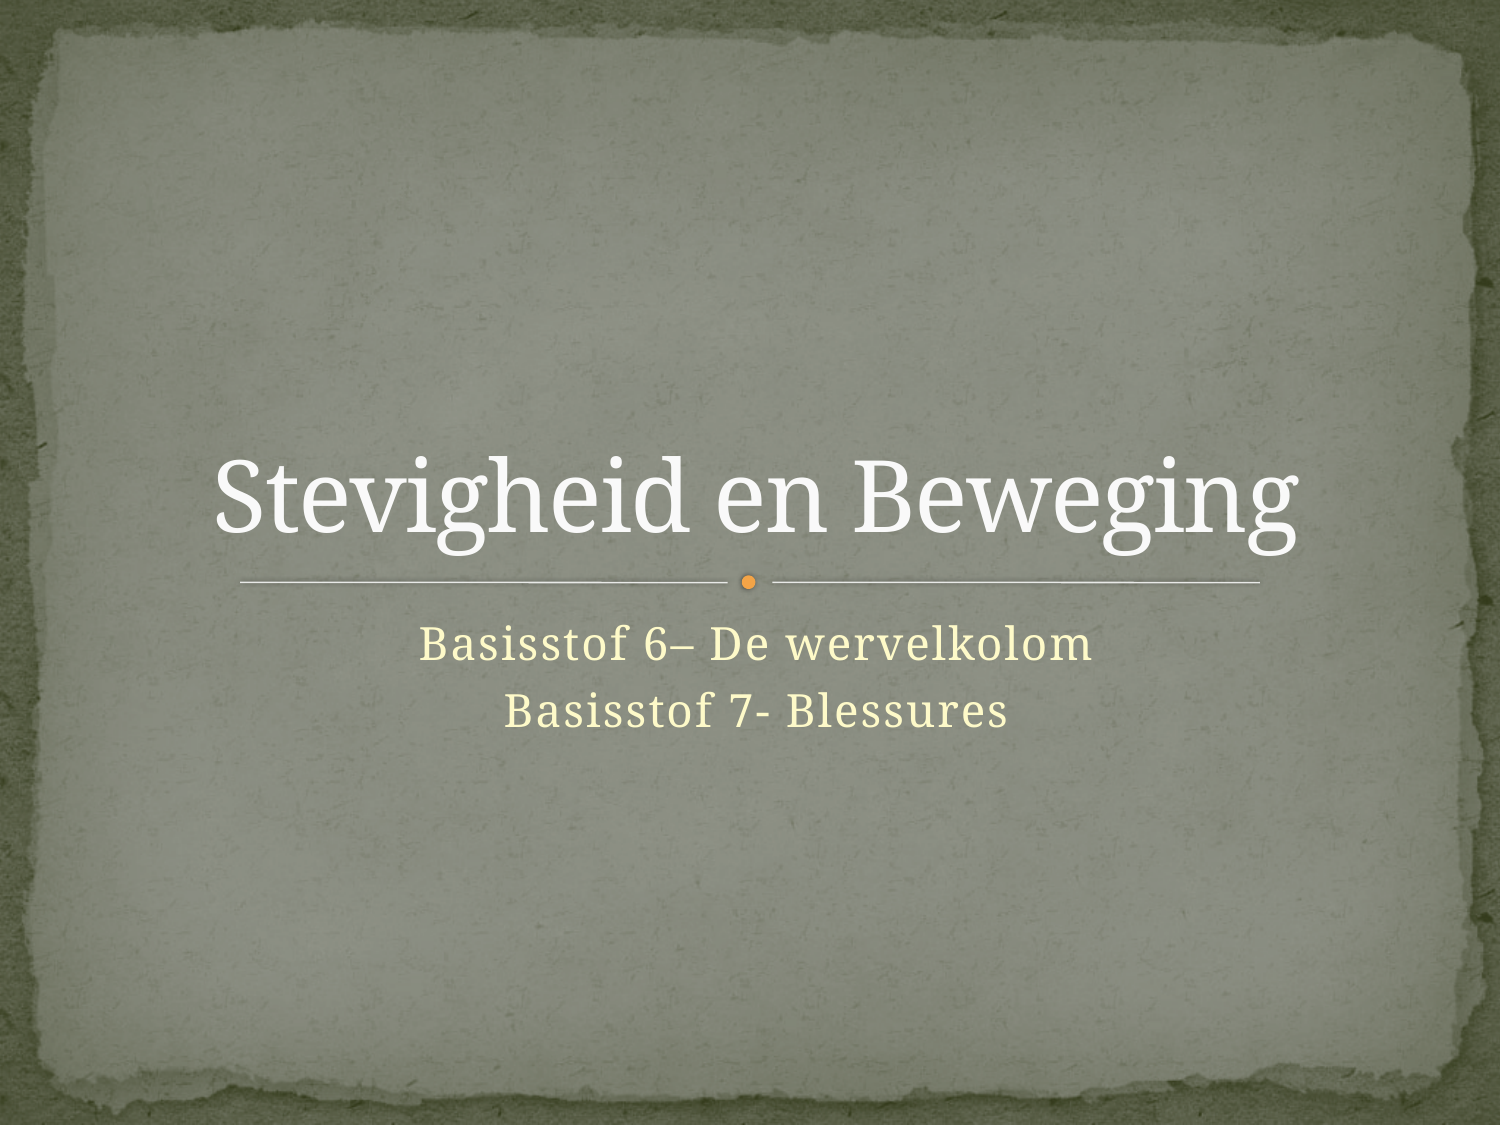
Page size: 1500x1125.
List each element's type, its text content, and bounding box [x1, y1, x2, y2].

subtitle Basisstof 6– De wervelkolom Basisstof 7- Blessures [75, 606, 1438, 795]
title Stevigheid en Beweging [74, 235, 1438, 561]
